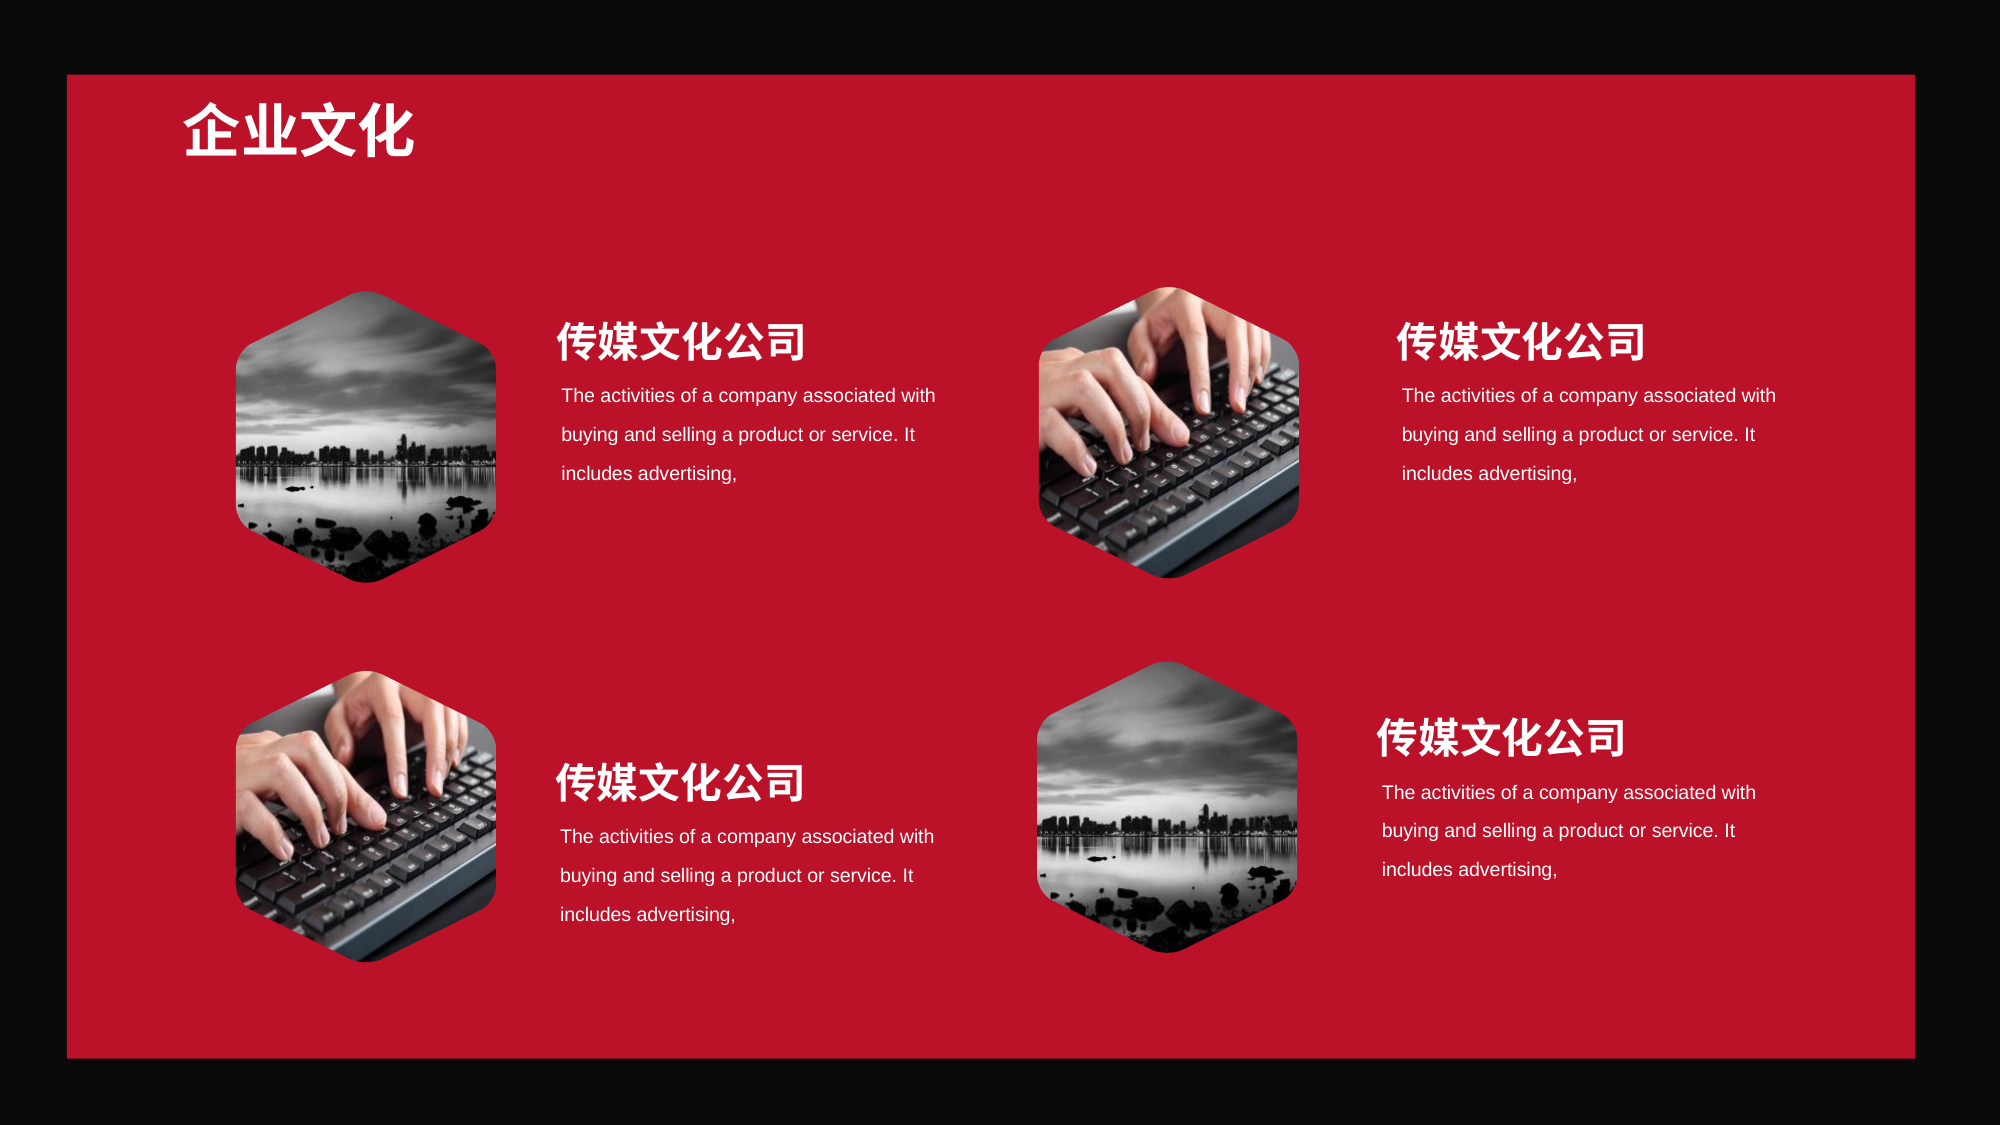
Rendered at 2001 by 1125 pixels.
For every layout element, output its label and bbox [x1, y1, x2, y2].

text_box [0, 0, 2000, 1125]
